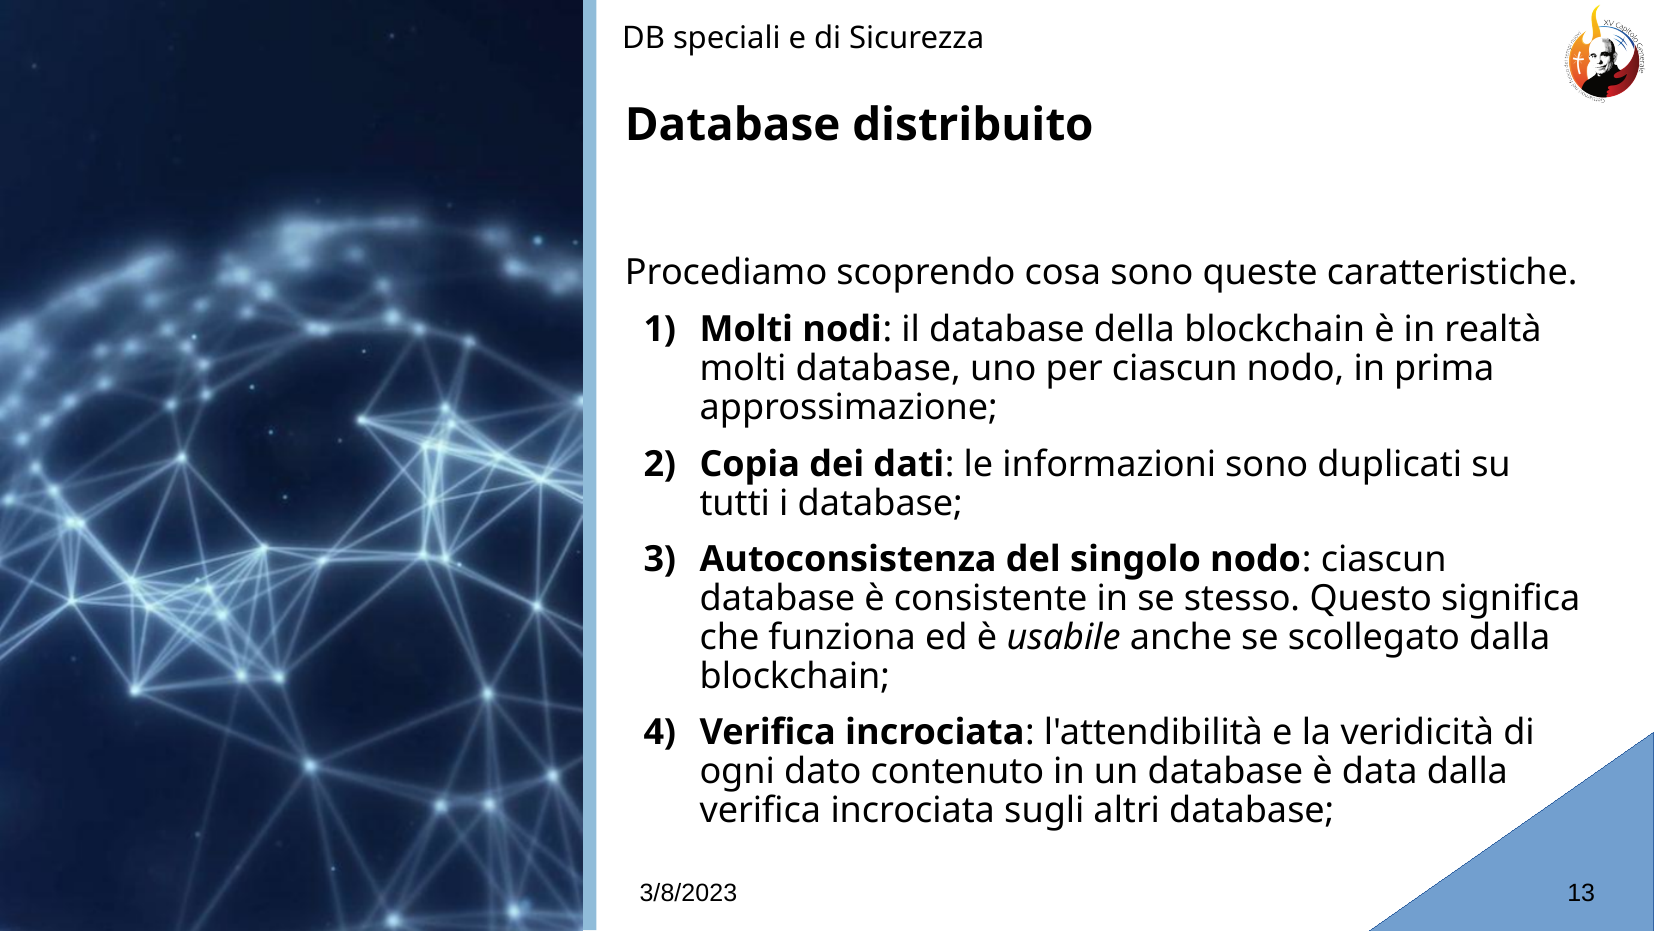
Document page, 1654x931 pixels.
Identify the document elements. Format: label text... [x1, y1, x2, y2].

picture [0, 0, 583, 931]
text_box DB speciali e di Sicurezza [607, 9, 1340, 63]
list Procediamo scoprendo cosa sono queste caratteristiche. Molti nodi: il database della blockchain è in realtà molti database, uno per ciascun nodo, in prima approssimazione; Copia dei dati: le informazioni sono duplicati su tutti i database; Autoconsistenza del singolo nodo: ciascun database è consistente in se stesso. Questo significa che funziona ed è usabile anche se scollegato dalla blockchain; Verifica incrociata: l'attendibilità e la veridicità di ogni dato contenuto in un database è data dalla verifica incrociata sugli altri database; [624, 253, 1583, 851]
picture [1563, 4, 1646, 103]
title Database distribuito [624, 94, 1621, 208]
